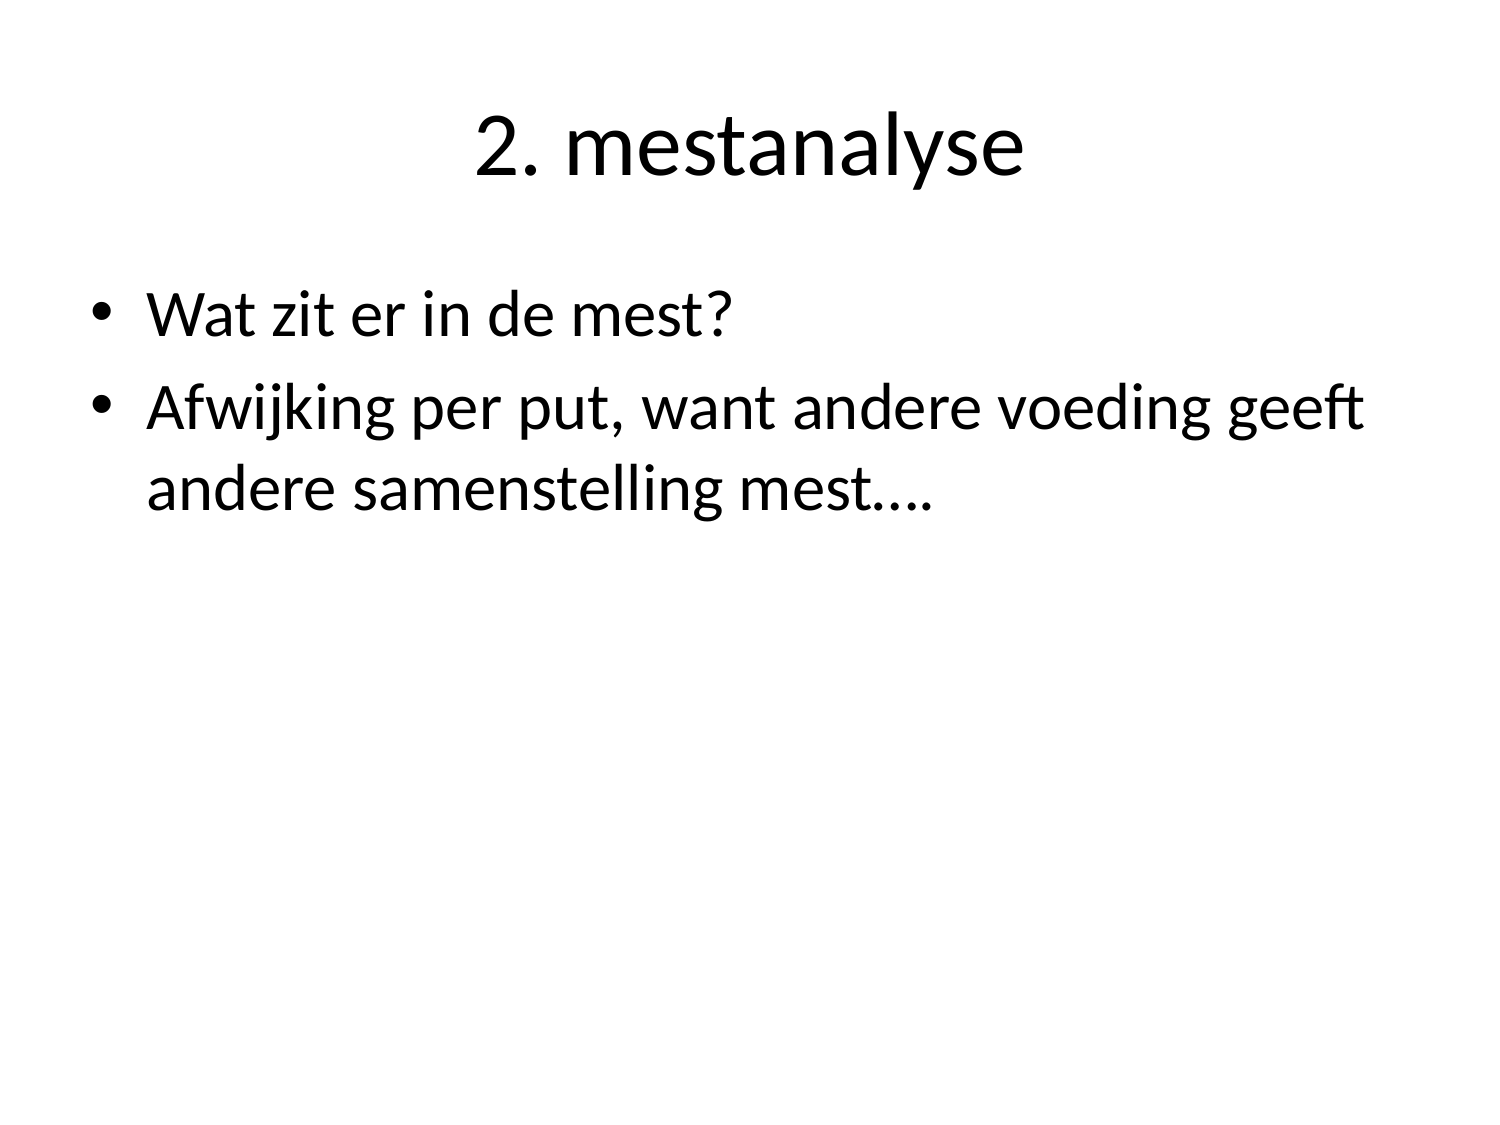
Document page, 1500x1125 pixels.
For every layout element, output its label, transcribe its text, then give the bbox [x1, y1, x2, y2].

title 2. mestanalyse [75, 45, 1425, 233]
list Wat zit er in de mest? Afwijking per put, want andere voeding geeft andere samenstelling mest…. [75, 262, 1425, 1005]
